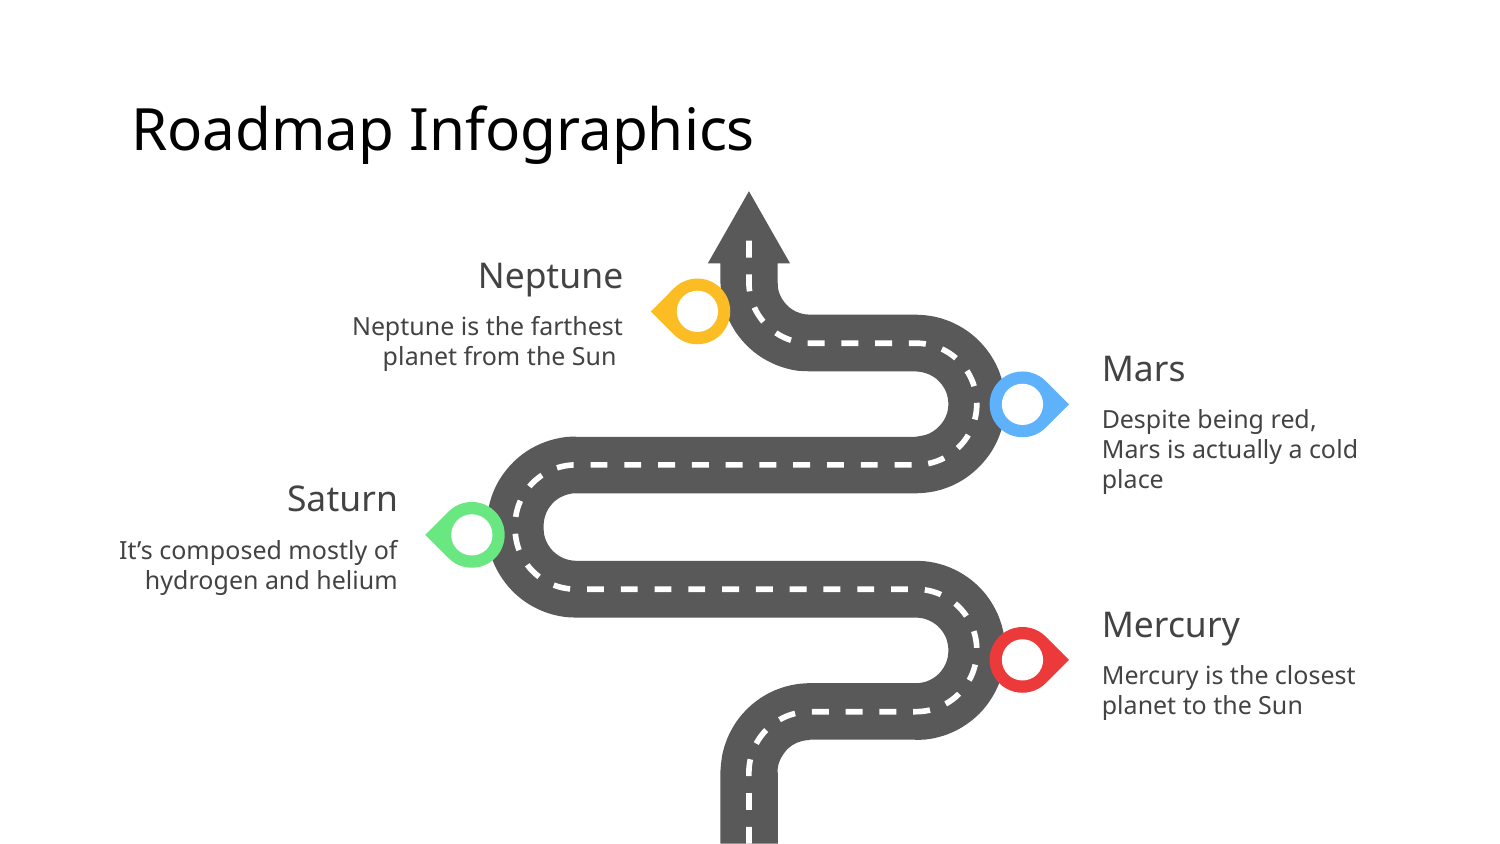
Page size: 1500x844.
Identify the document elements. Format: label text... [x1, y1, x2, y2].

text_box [103, 462, 519, 608]
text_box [486, 190, 1007, 844]
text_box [975, 331, 1397, 477]
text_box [975, 587, 1397, 733]
title Roadmap Infographics [116, 88, 1384, 167]
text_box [328, 238, 745, 384]
